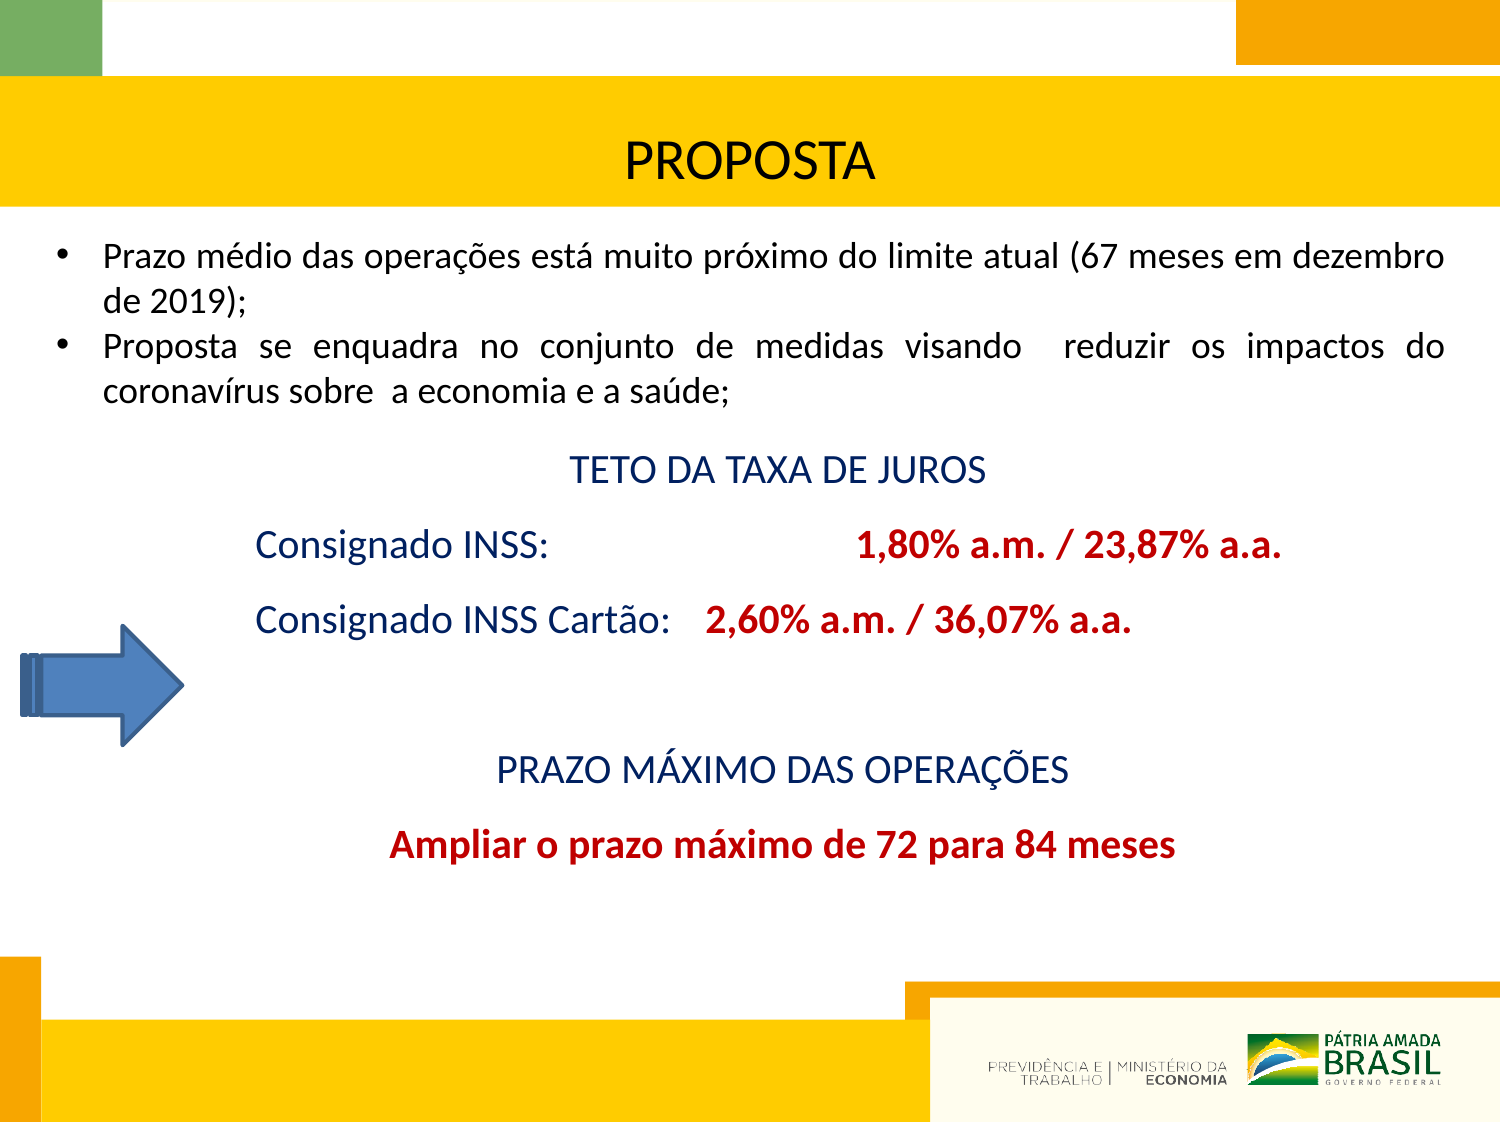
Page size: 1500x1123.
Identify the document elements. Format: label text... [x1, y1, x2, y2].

text_box [0, 0, 103, 77]
text_box [20, 623, 185, 748]
text_box [0, 956, 42, 1122]
text_box [1236, 0, 1500, 65]
text_box PROPOSTA [0, 76, 1500, 207]
text_box [41, 1019, 899, 1122]
text_box Prazo médio das operações está muito próximo do limite atual (67 meses em dezembro de 2019); Proposta se enquadra no conjunto de medidas visando reduzir os impactos do coronavírus sobre a economia e a saúde; [41, 223, 1462, 419]
text_box TETO DA TAXA DE JUROS Consignado INSS: 1,80% a.m. / 23,87% a.a. Consignado INSS Cartão: 2,60% a.m. / 36,07% a.a. PRAZO MÁXIMO DAS OPERAÇÕES Ampliar o prazo máximo de 72 para 84 meses [240, 434, 1326, 950]
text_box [904, 981, 1500, 1123]
